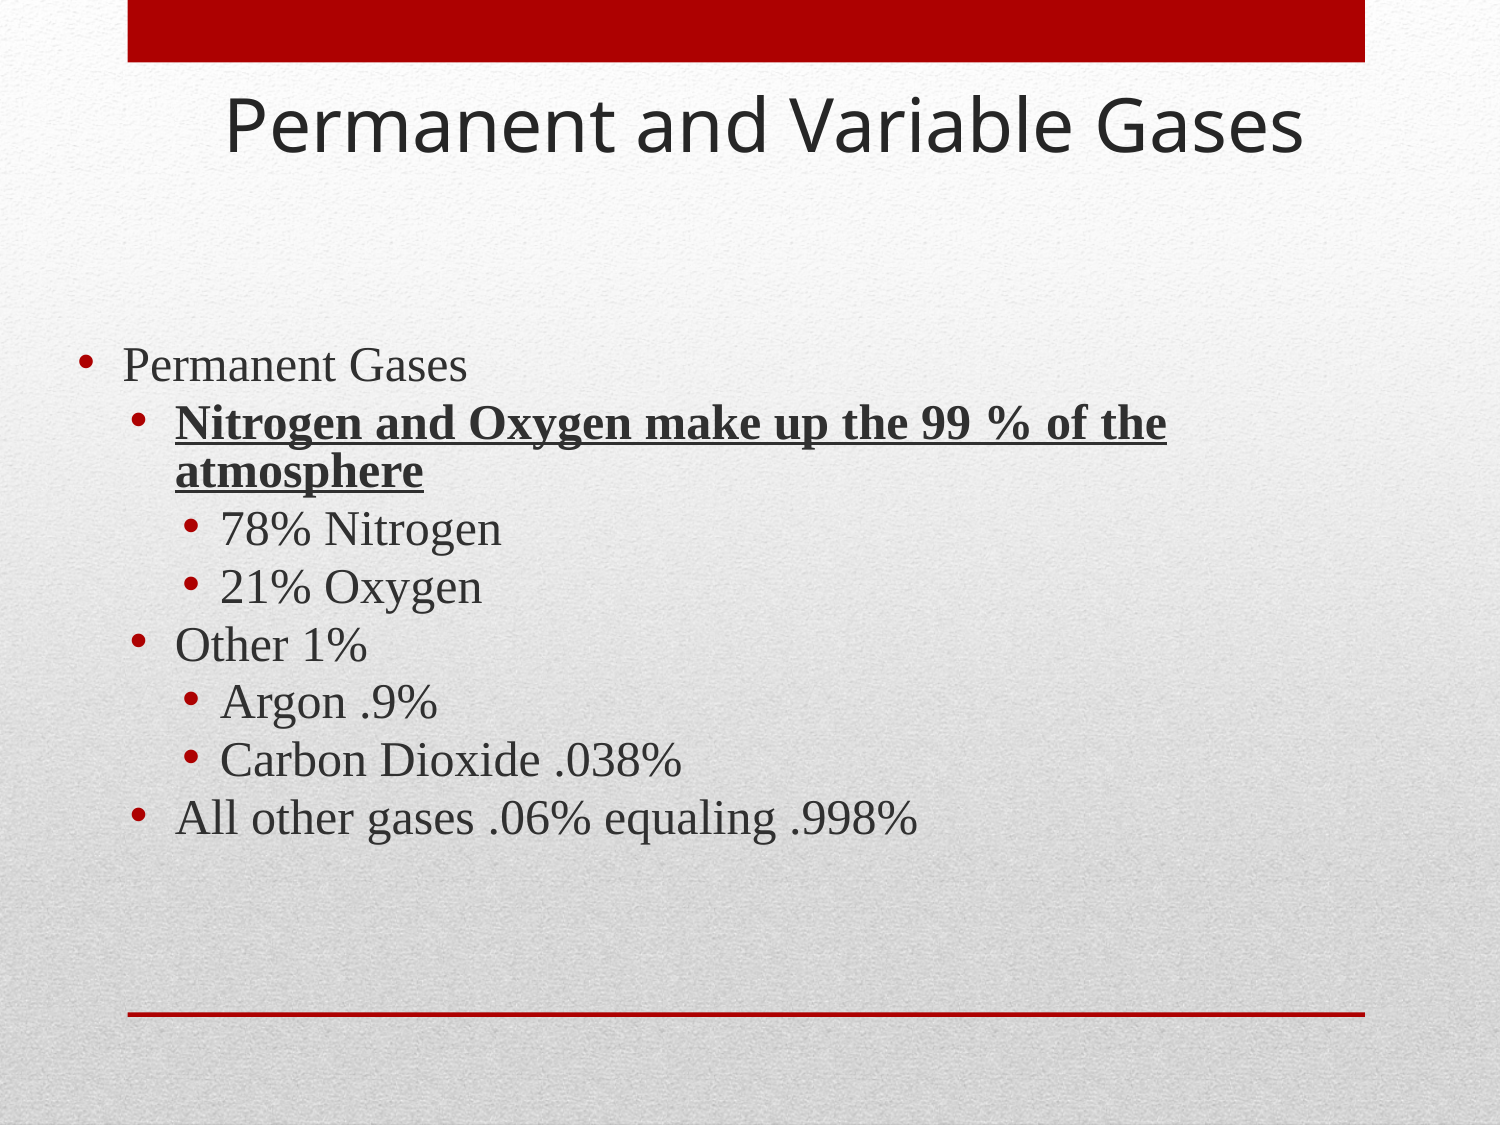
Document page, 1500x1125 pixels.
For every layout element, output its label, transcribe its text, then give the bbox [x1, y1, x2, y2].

title Permanent and Variable Gases [27, 50, 1500, 175]
list Permanent Gases Nitrogen and Oxygen make up the 99 % of the atmosphere 78% Nitrogen 21% Oxygen Other 1% Argon .9% Carbon Dioxide .038% All other gases .06% equaling .998% [62, 187, 1425, 1000]
